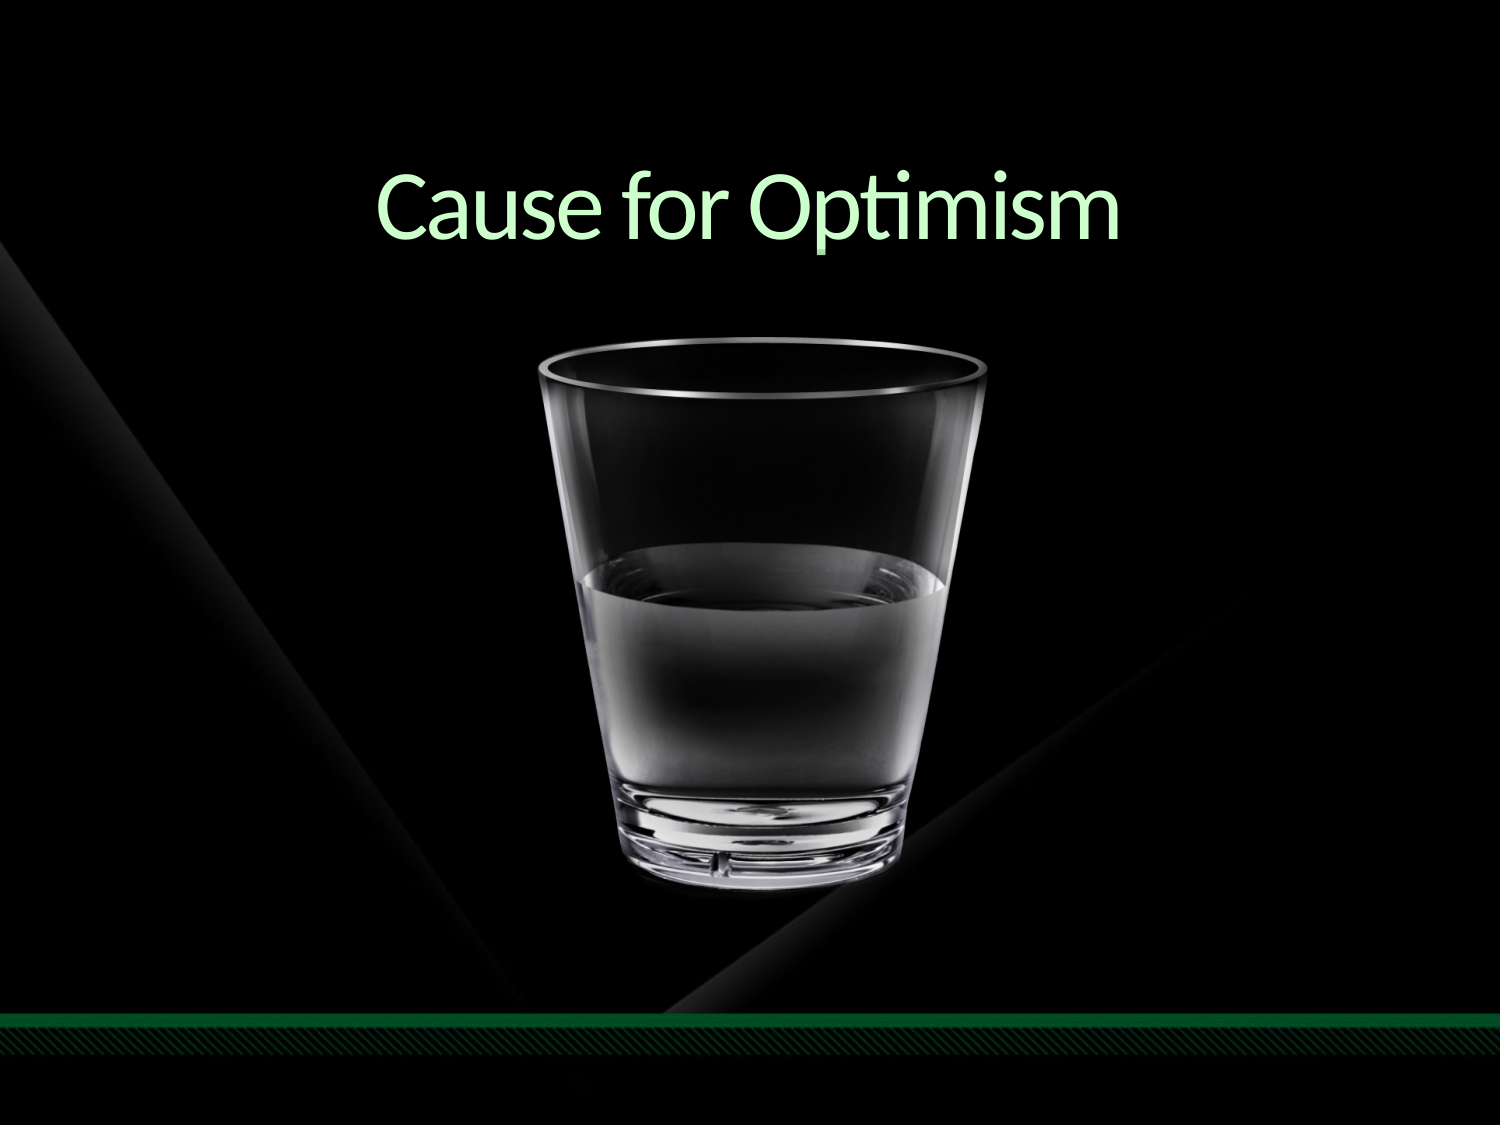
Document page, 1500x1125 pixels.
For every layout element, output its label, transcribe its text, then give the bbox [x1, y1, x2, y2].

title Cause for Optimism [62, 153, 1438, 263]
picture [0, 0, 1500, 1125]
